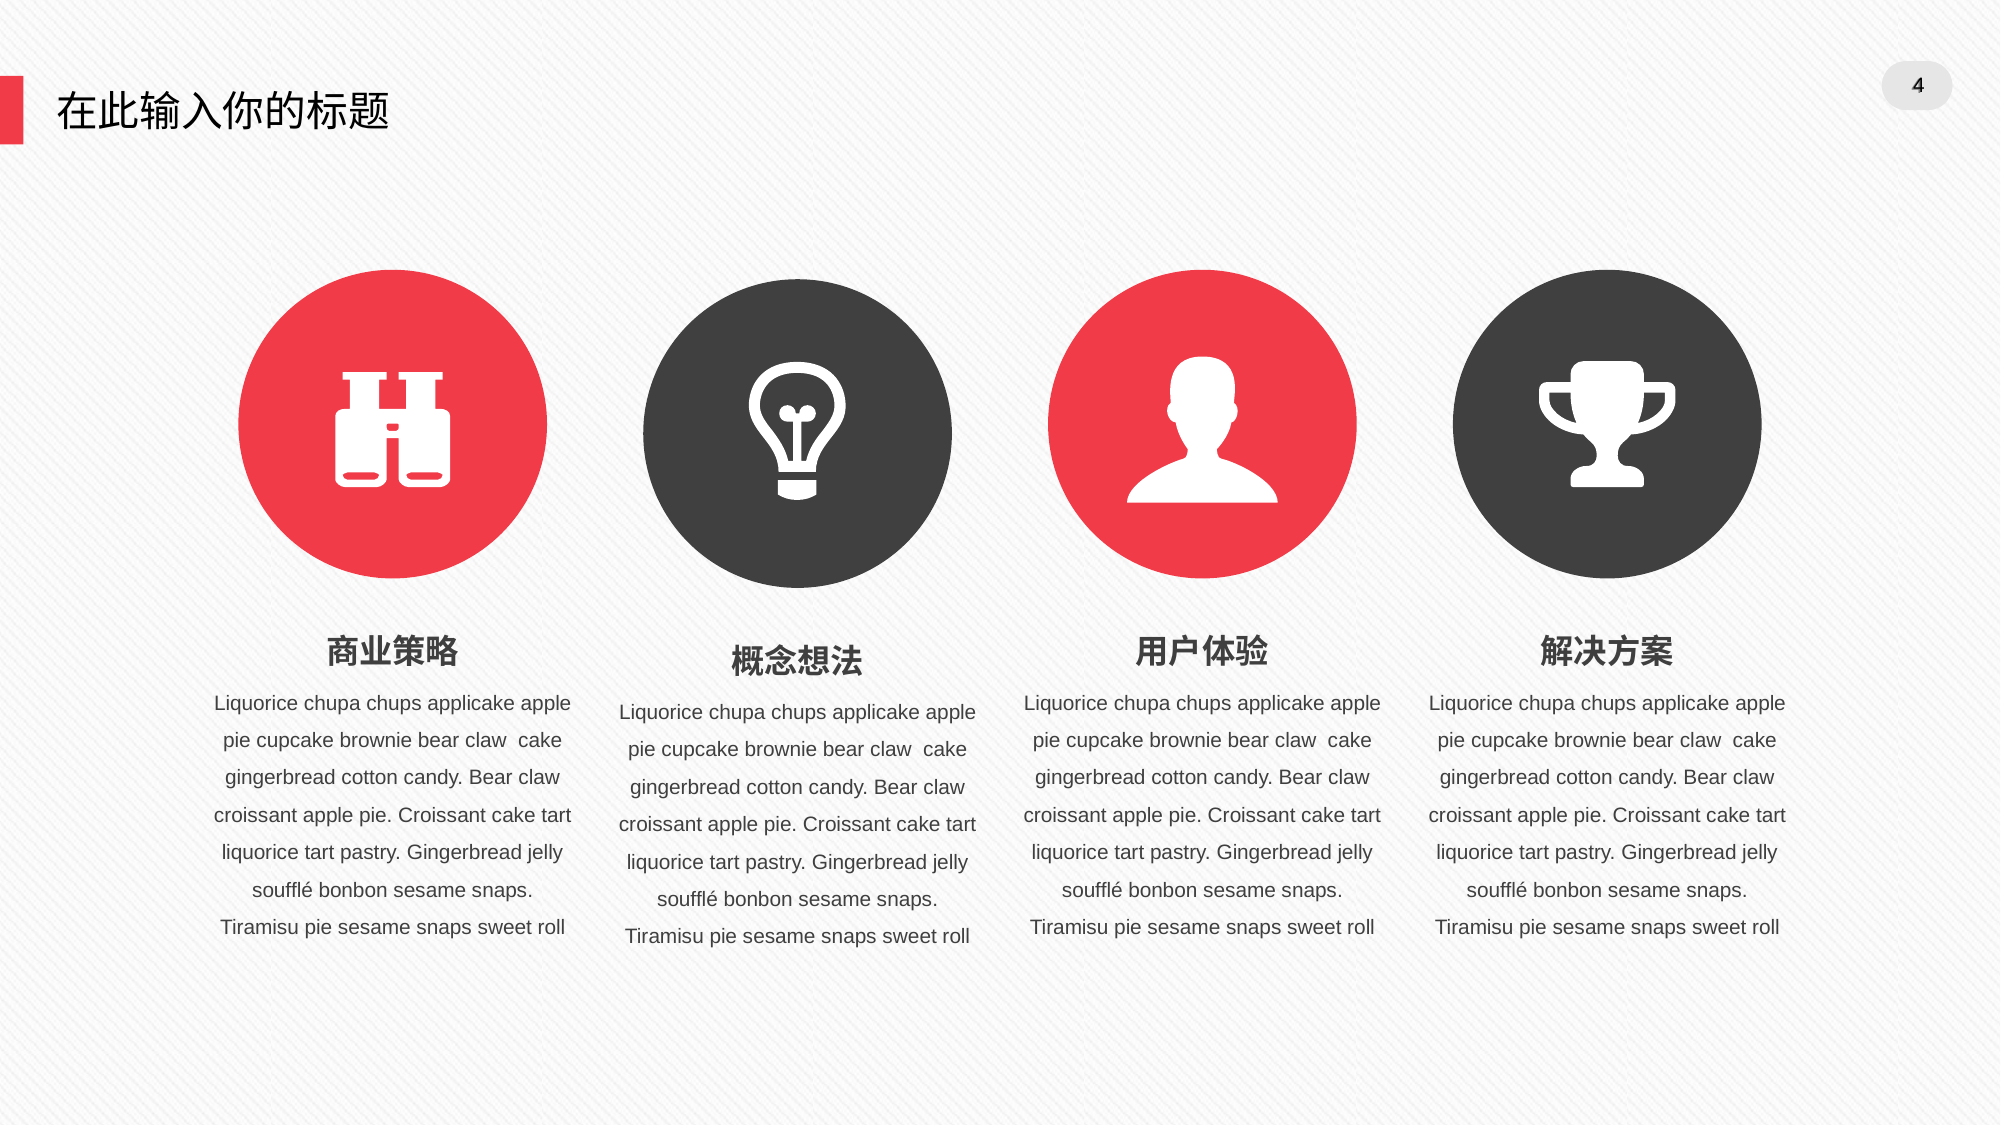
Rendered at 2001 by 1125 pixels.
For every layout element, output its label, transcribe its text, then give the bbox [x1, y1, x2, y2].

text_box [1047, 268, 1358, 580]
text_box 用户体验 [1038, 635, 1367, 676]
text_box Liquorice chupa chups applicake apple pie cupcake brownie bear claw cake gingerbread cotton candy. Bear claw croissant apple pie. Croissant cake tart liquorice tart pastry. Gingerbread jelly soufflé bonbon sesame snaps. Tiramisu pie sesame snaps sweet roll [617, 686, 978, 998]
text_box Liquorice chupa chups applicake apple pie cupcake brownie bear claw cake gingerbread cotton candy. Bear claw croissant apple pie. Croissant cake tart liquorice tart pastry. Gingerbread jelly soufflé bonbon sesame snaps. Tiramisu pie sesame snaps sweet roll [1022, 676, 1382, 989]
text_box [1539, 361, 1676, 488]
picture [0, 0, 2001, 1125]
text_box [1127, 356, 1278, 503]
text_box 4 [1883, 71, 1955, 103]
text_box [639, 269, 956, 645]
text_box 在此输入你的标题 [41, 82, 668, 152]
text_box 商业策略 [228, 635, 557, 682]
text_box 概念想法 [633, 644, 962, 686]
text_box [1451, 268, 1763, 580]
text_box Liquorice chupa chups applicake apple pie cupcake brownie bear claw cake gingerbread cotton candy. Bear claw croissant apple pie. Croissant cake tart liquorice tart pastry. Gingerbread jelly soufflé bonbon sesame snaps. Tiramisu pie sesame snaps sweet roll [1427, 676, 1787, 989]
text_box [335, 372, 451, 488]
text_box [746, 361, 849, 500]
text_box 解决方案 [1443, 635, 1771, 676]
text_box [237, 268, 549, 580]
slide_number 4 [1881, 53, 1953, 118]
text_box Liquorice chupa chups applicake apple pie cupcake brownie bear claw cake gingerbread cotton candy. Bear claw croissant apple pie. Croissant cake tart liquorice tart pastry. Gingerbread jelly soufflé bonbon sesame snaps. Tiramisu pie sesame snaps sweet roll [213, 676, 573, 989]
